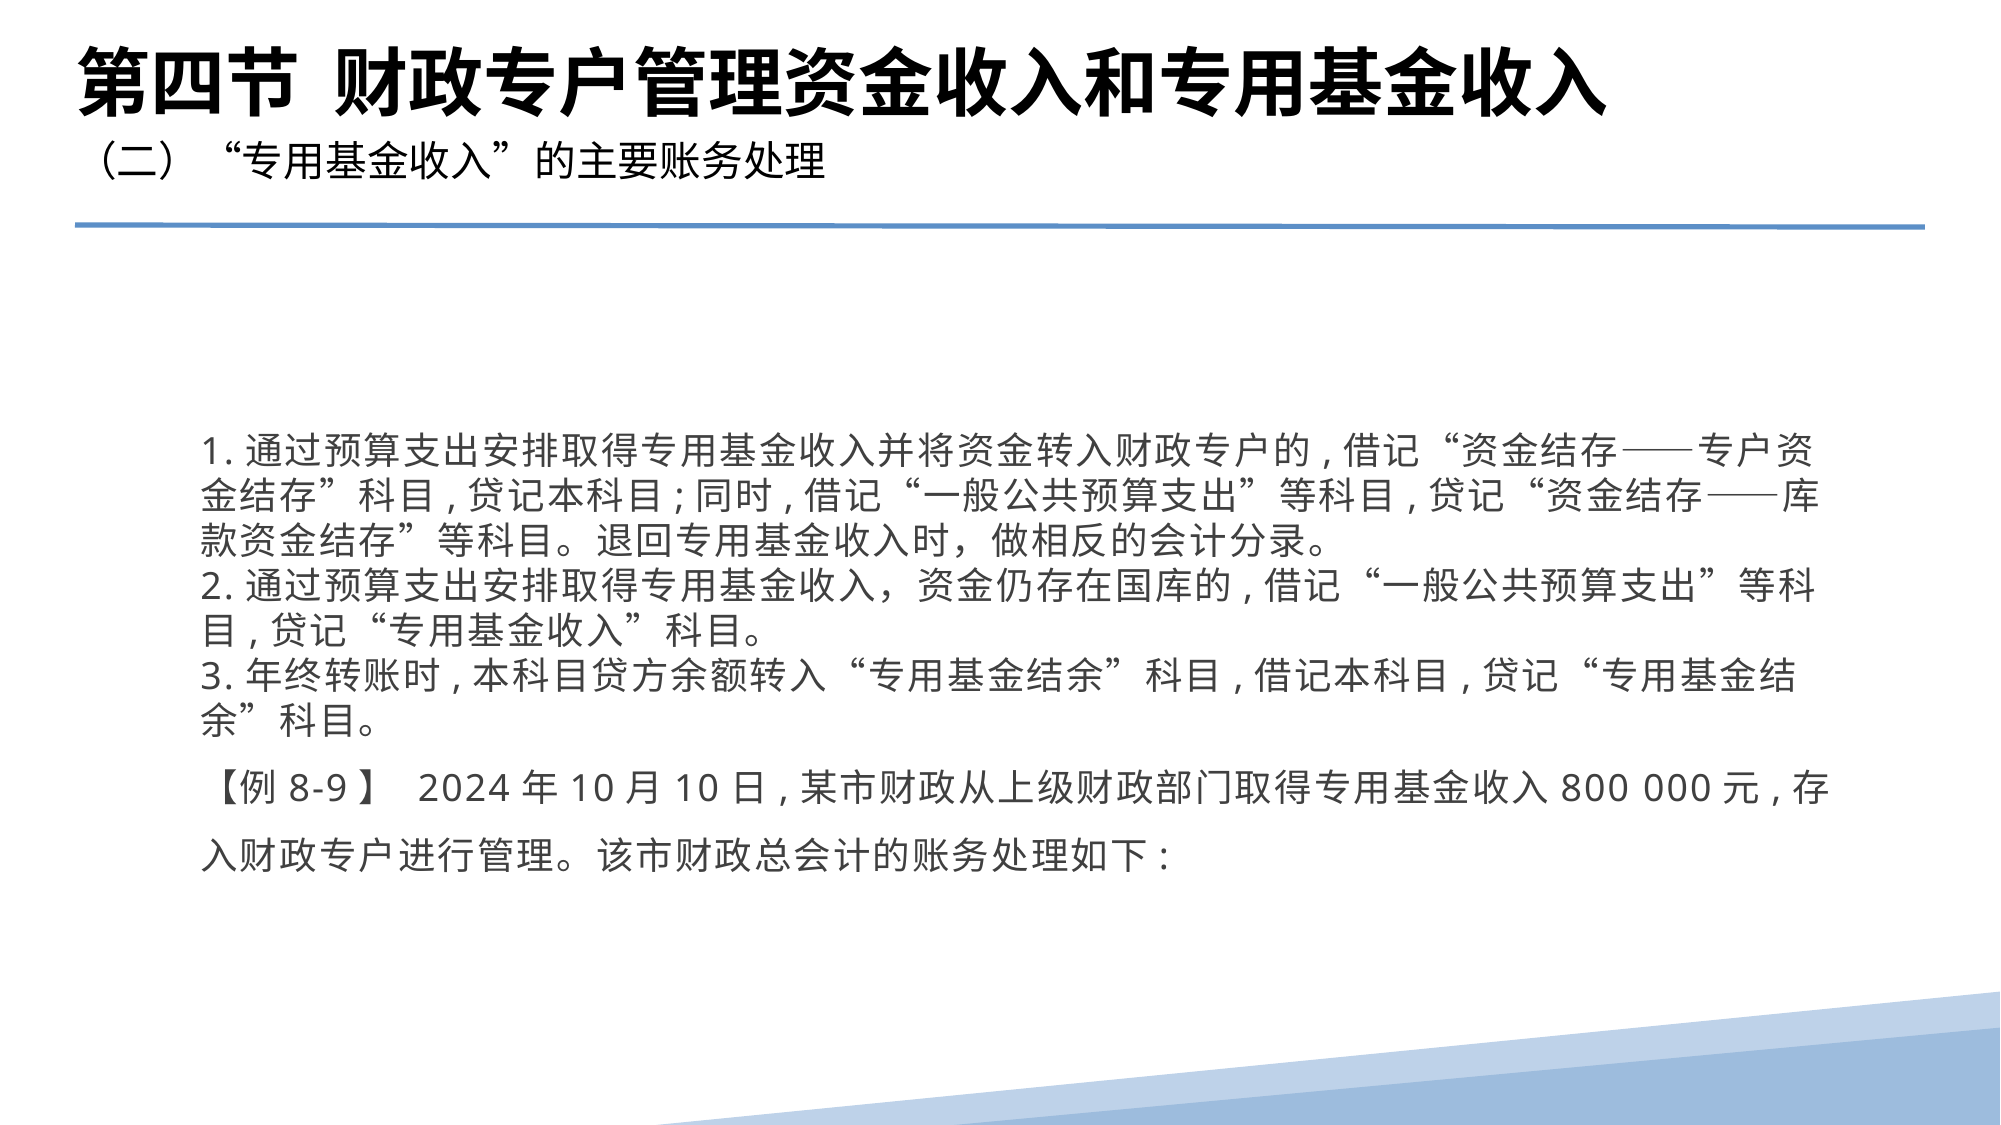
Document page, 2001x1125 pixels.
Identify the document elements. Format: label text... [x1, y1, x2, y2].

text_box 第四节 财政专户管理资金收入和专用基金收入 [75, 24, 1925, 124]
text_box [74, 224, 1925, 228]
text_box （二）“专用基金收入”的主要账务处理 [75, 124, 1925, 200]
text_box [656, 991, 2000, 1125]
text_box 1.通过预算支出安排取得专用基金收入并将资金转入财政专户的,借记“资金结存――专户资金结存”科目,贷记本科目;同时,借记“一般公共预算支出”等科目,贷记“资金结存――库款资金结存”等科目。退回专用基金收入时，做相反的会计分录。 2.通过预算支出安排取得专用基金收入，资金仍存在国库的,借记“一般公共预算支出”等科目,贷记“专用基金收入”科目。 3.年终转账时,本科目贷方余额转入“专用基金结余”科目,借记本科目,贷记“专用基金结余”科目。 【例8-9】 2024年10月10日,某市财政从上级财政部门取得专用基金收入800 000元,存入财政专户进行管理。该市财政总会计的账务处理如下: [190, 275, 1863, 1028]
